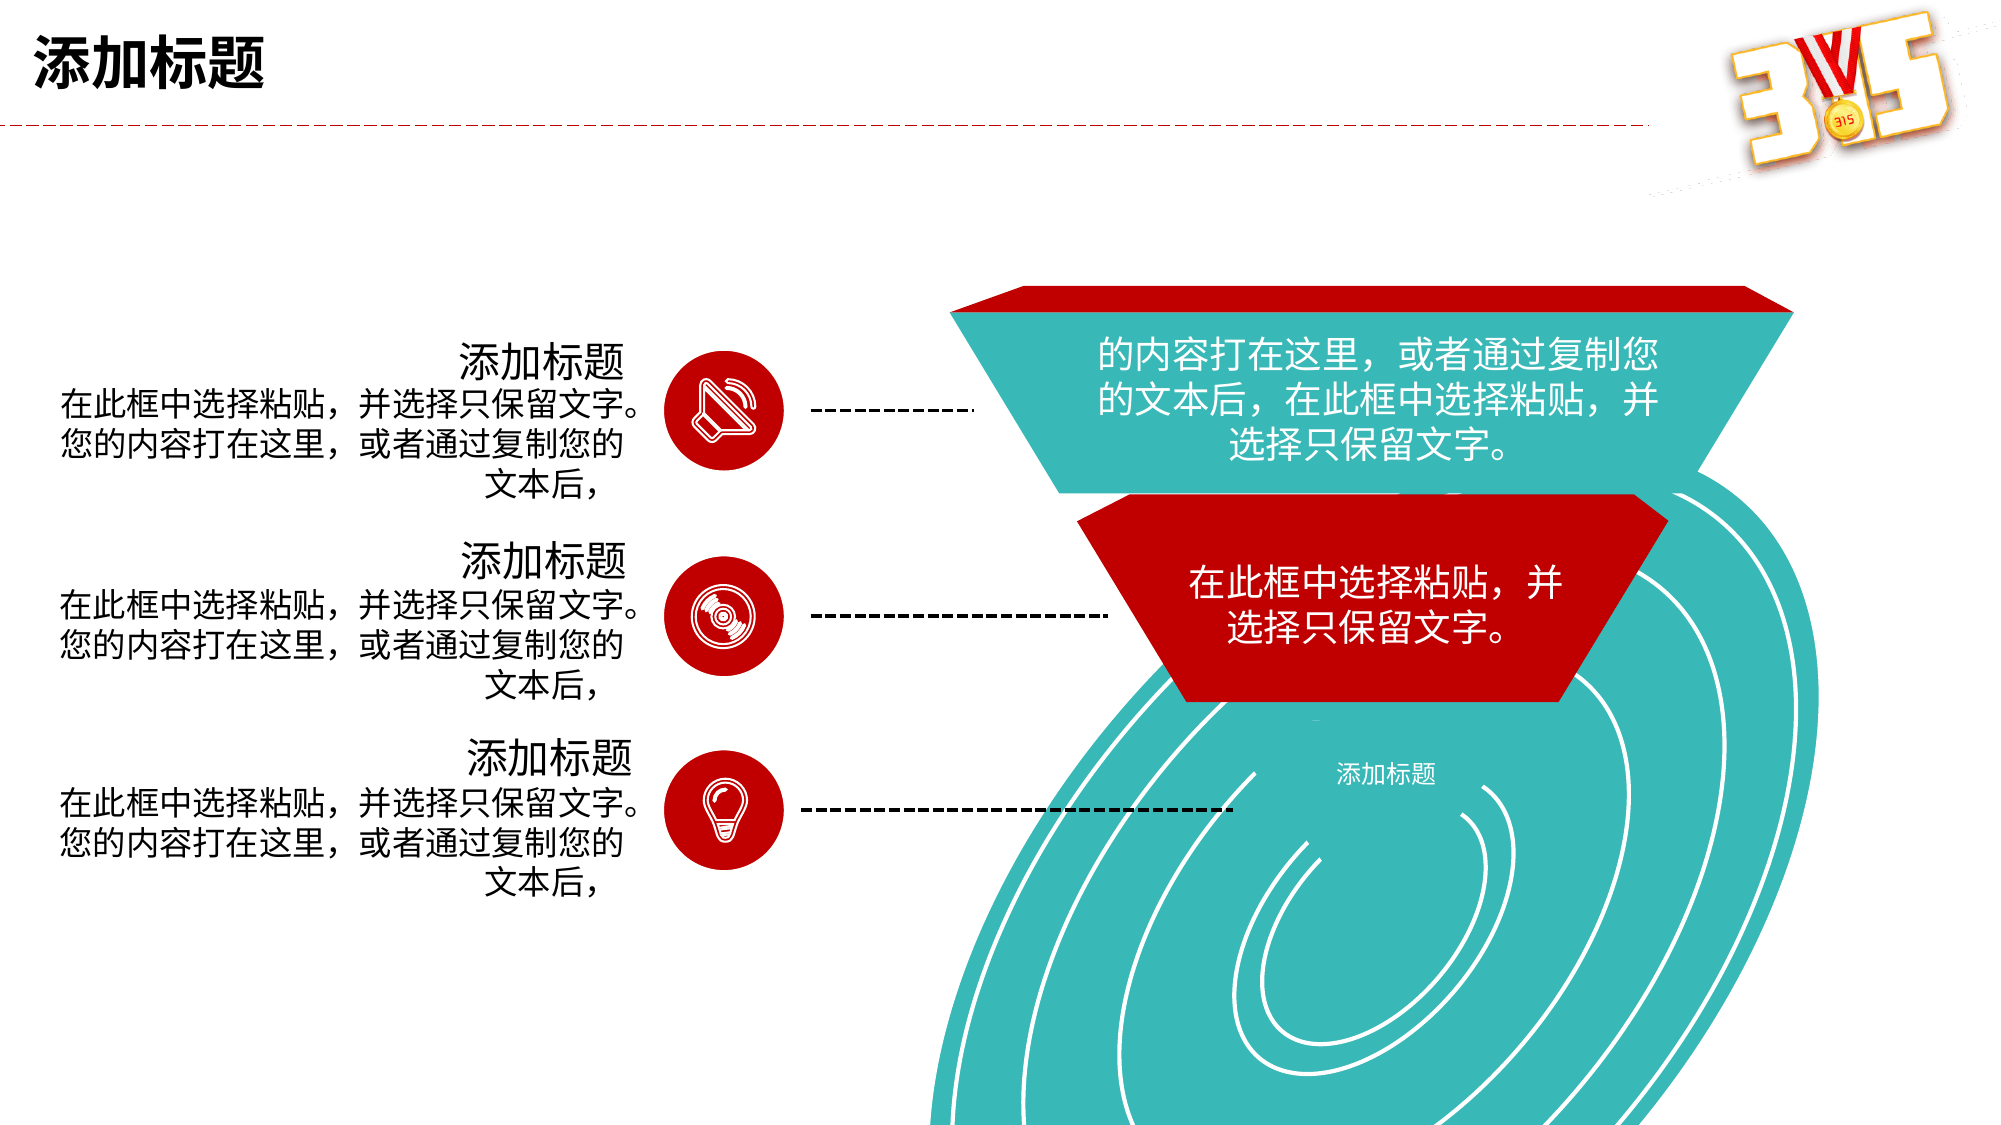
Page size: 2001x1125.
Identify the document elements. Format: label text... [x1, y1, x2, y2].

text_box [661, 748, 787, 873]
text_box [32, 328, 642, 513]
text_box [661, 554, 787, 679]
text_box [949, 313, 1794, 494]
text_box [31, 526, 644, 714]
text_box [661, 348, 787, 473]
text_box [949, 285, 1794, 313]
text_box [31, 724, 650, 912]
text_box 在此框中选择粘贴，并选择只保留文字。 [1161, 551, 1591, 589]
picture [1649, 0, 2001, 197]
text_box [1076, 521, 1668, 589]
text_box [1077, 494, 1669, 522]
text_box 的内容打在这里，或者通过复制您的文本后，在此框中选择粘贴，并选择只保留文字。 [1074, 323, 1683, 474]
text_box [810, 590, 1938, 1125]
